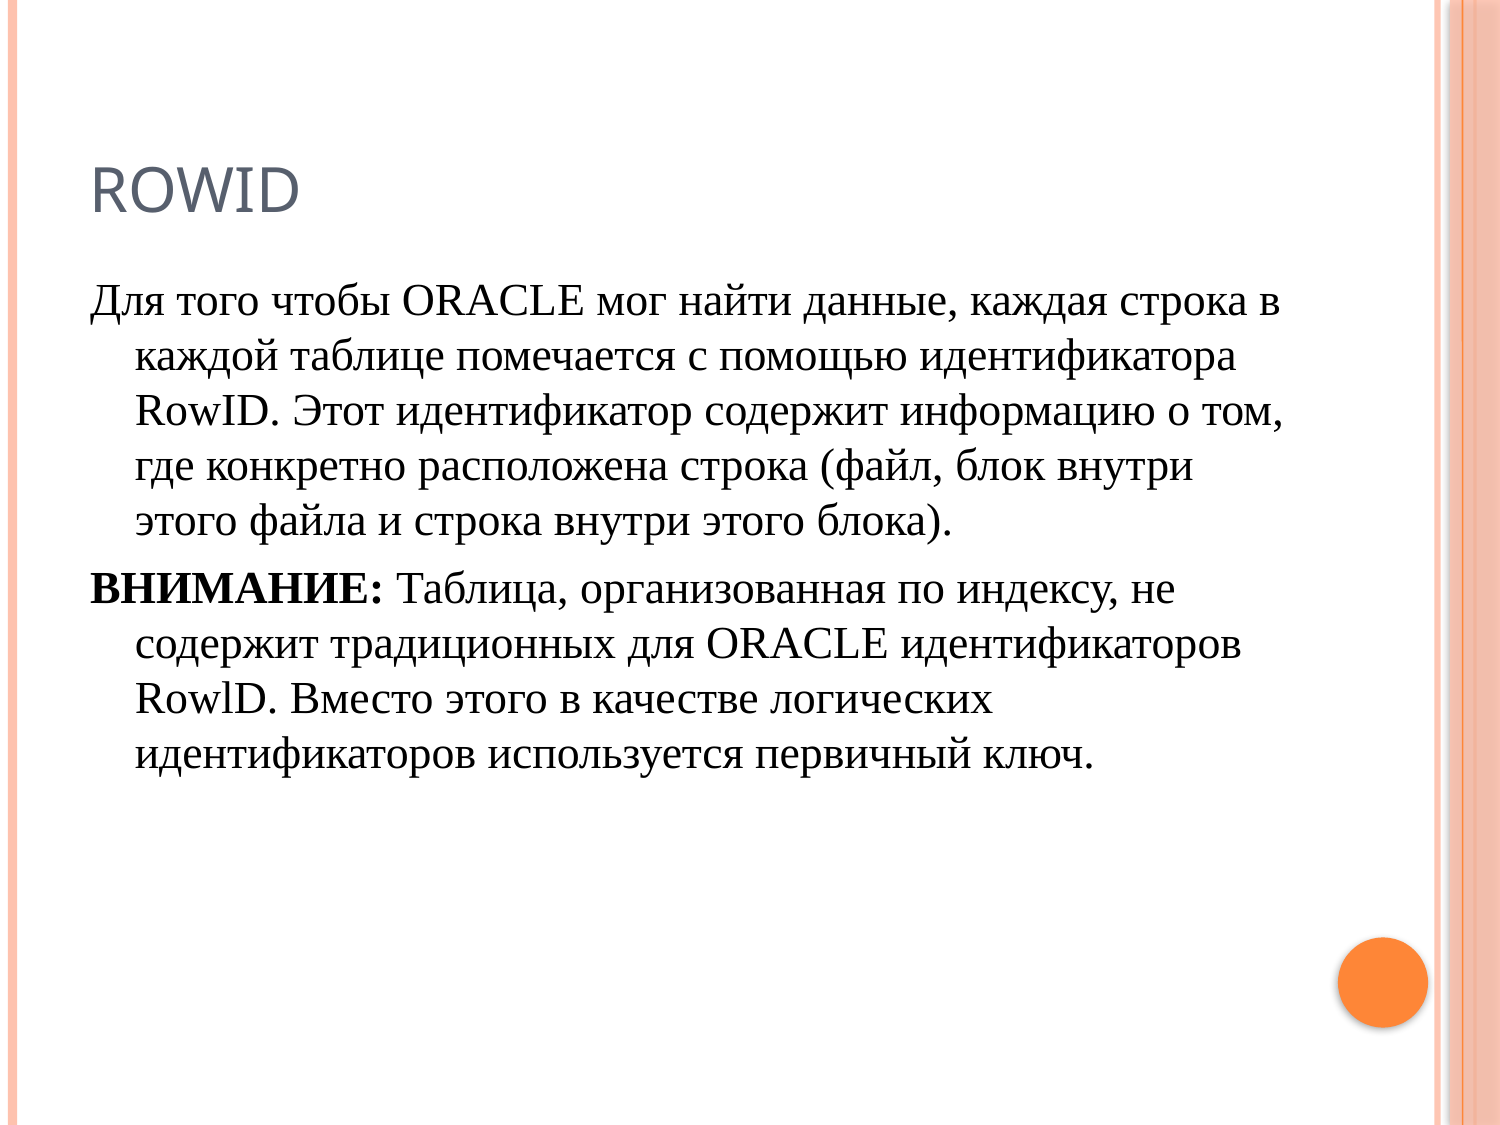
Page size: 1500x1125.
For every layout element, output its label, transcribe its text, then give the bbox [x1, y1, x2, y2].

list Для того чтобы ORACLE мог найти данные, каждая строка в каждой таблице помечается с помощью идентификатора RowID. Этот идентификатор содержит информацию о том, где конкретно расположена строка (файл, блок внутри этого файла и строка внутри этого блока). ВНИМАНИЕ: Таблица, организованная по индексу, не содержит традиционных для ORACLE идентификаторов RowlD. Вместо этого в качестве логических идентификаторов используется первичный ключ. [75, 262, 1300, 1062]
title ROWID [75, 45, 1300, 233]
